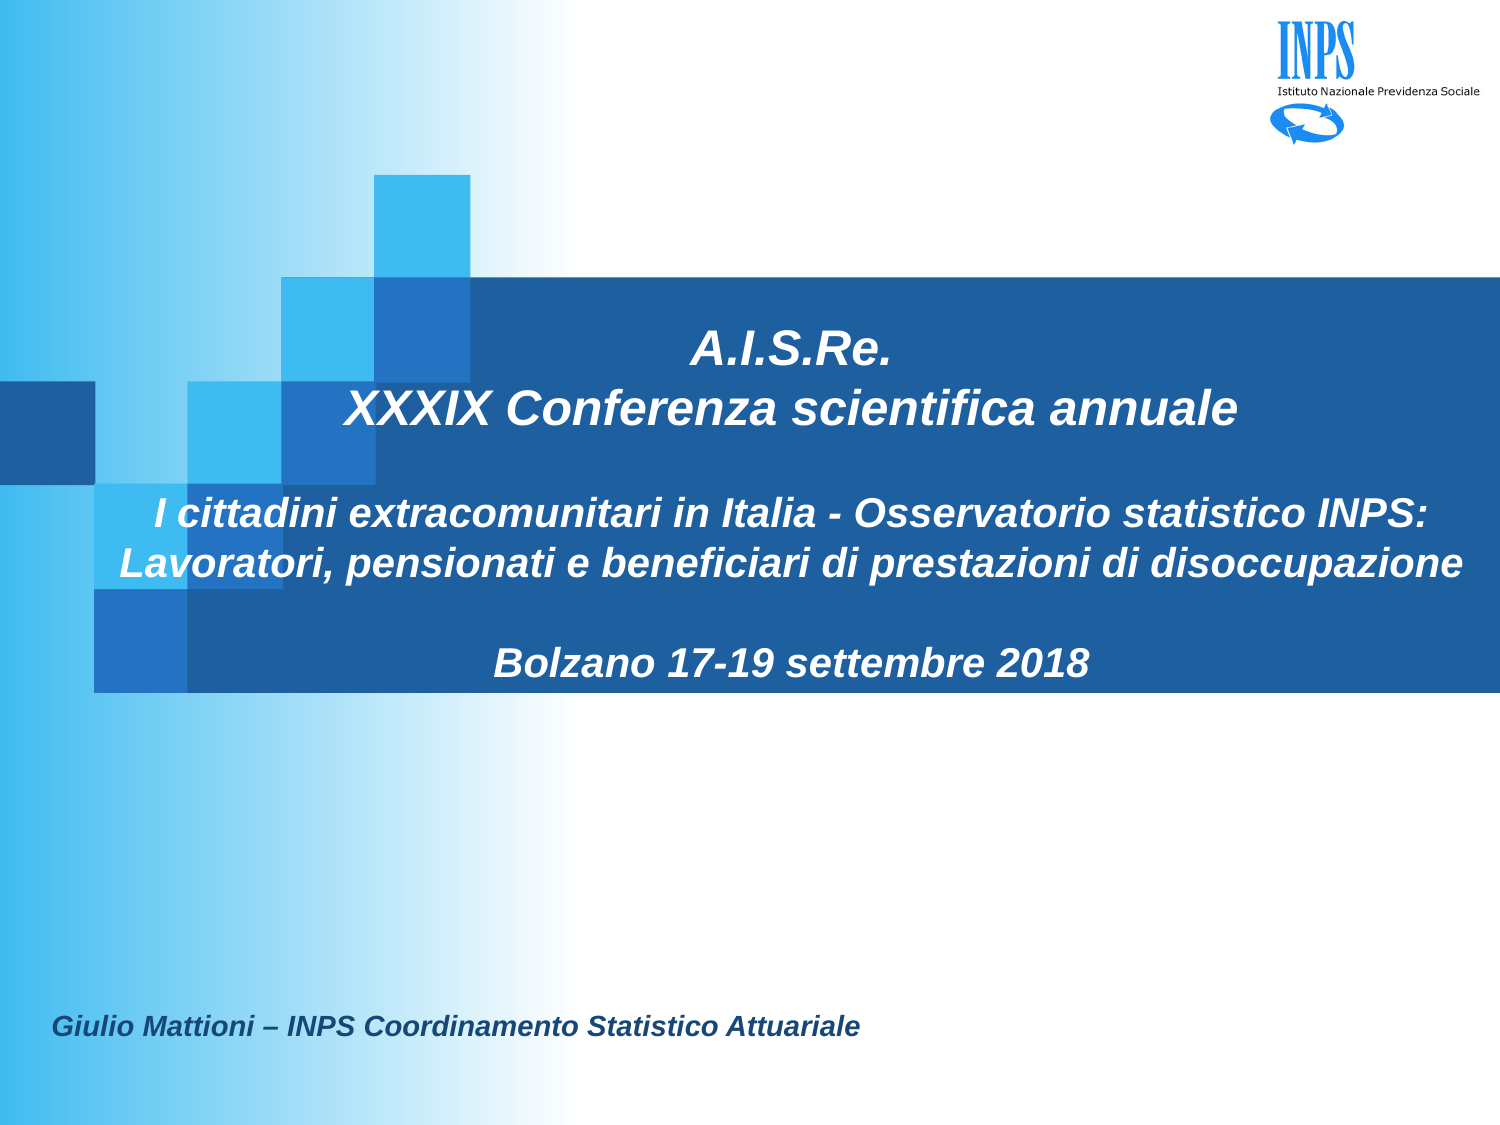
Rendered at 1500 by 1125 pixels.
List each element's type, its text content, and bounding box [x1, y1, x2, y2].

text_box Giulio Mattioni – INPS Coordinamento Statistico Attuariale [36, 999, 1159, 1050]
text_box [1267, 18, 1483, 145]
text_box A.I.S.Re. XXXIX Conferenza scientifica annuale I cittadini extracomunitari in Italia - Osservatorio statistico INPS: Lavoratori, pensionati e beneficiari di prestazioni di disoccupazione Bolzano 17-19 settembre 2018 [80, 308, 1500, 694]
